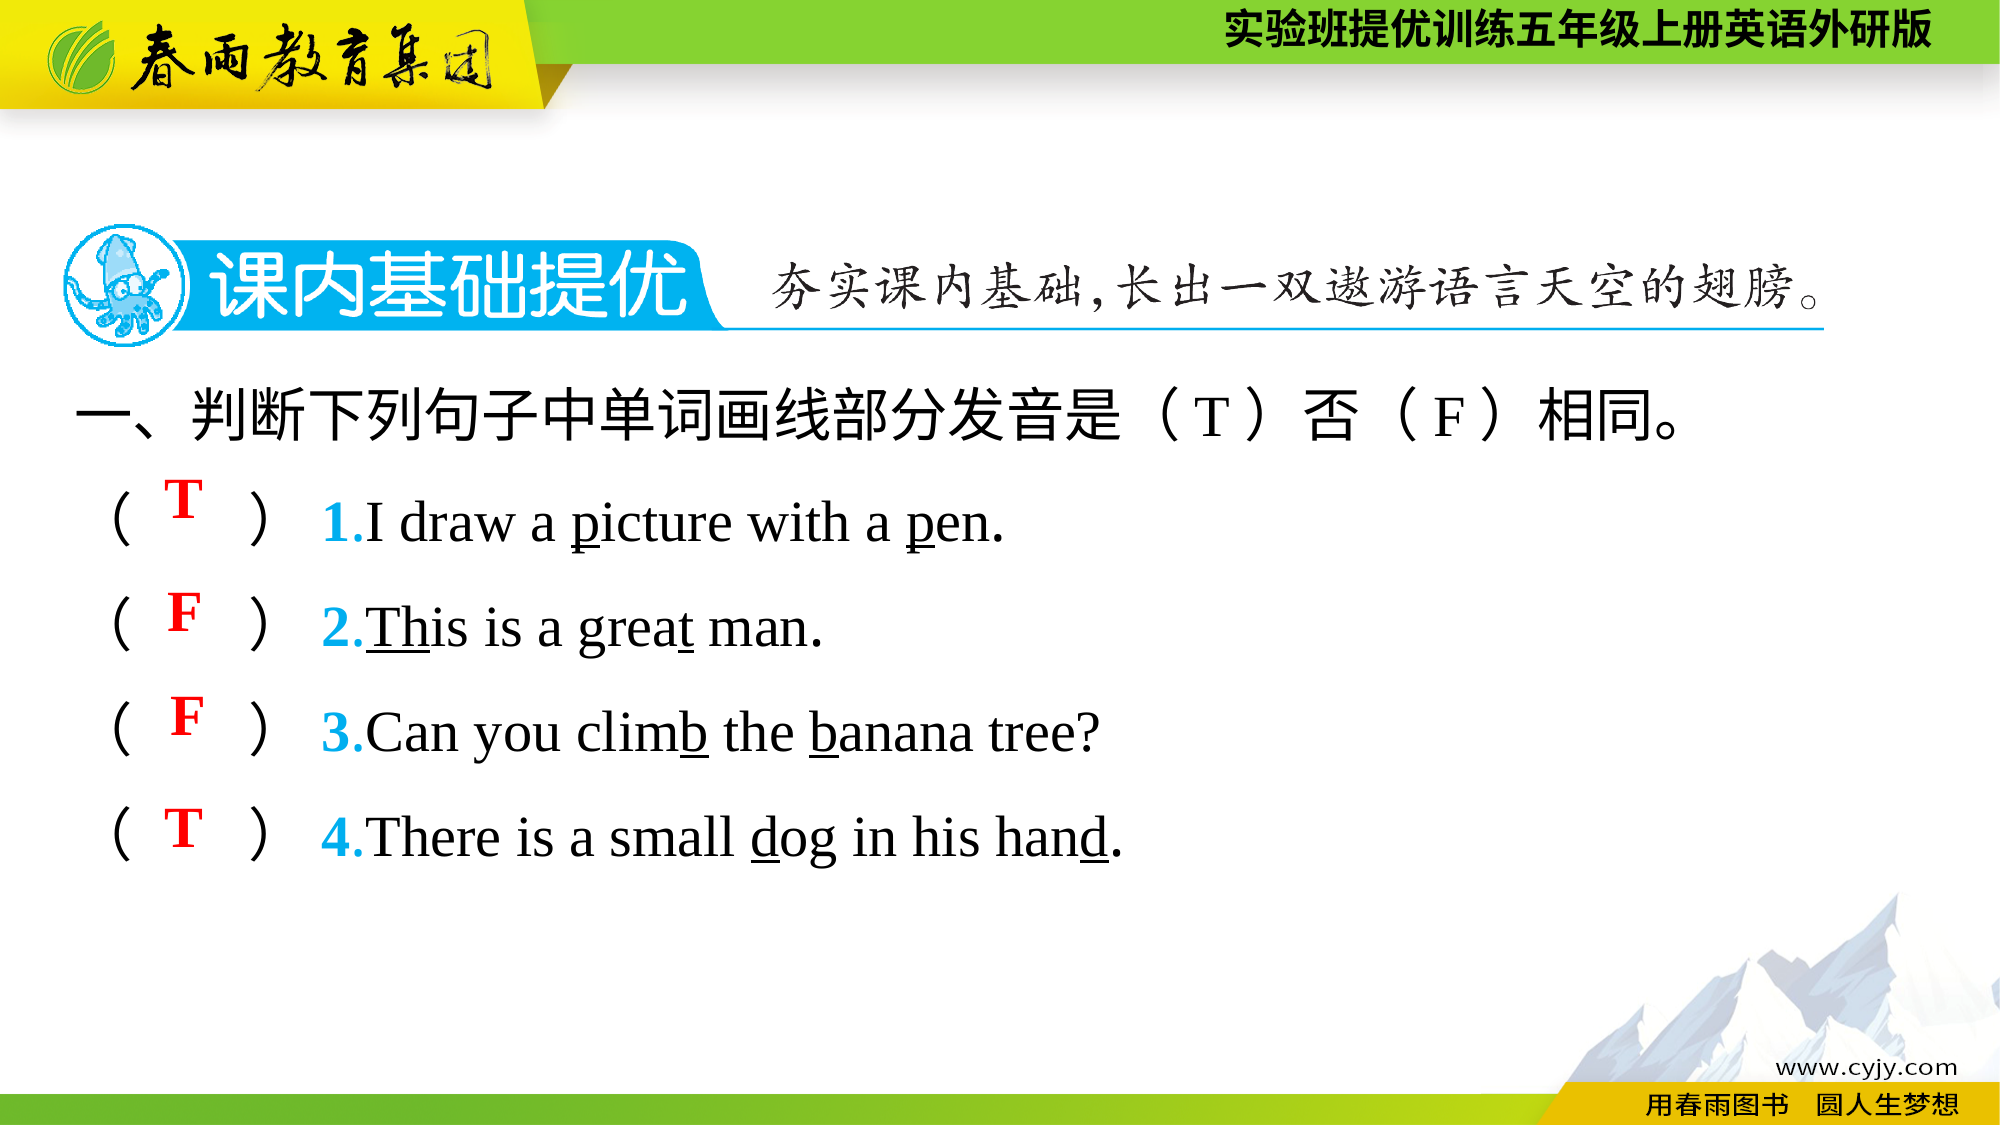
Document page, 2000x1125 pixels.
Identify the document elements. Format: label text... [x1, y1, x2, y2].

picture [0, 0, 2000, 1125]
text_box F [153, 565, 219, 651]
list 一、判断下列句子中单词画线部分发音是（T）否（F）相同。 （ ）1.I draw a picture with a pen. （ ）2.This is a great man. （ ）3.Can you climb the banana tree? （ ）4.There is a small dog in his hand. [59, 336, 1944, 882]
text_box F [155, 669, 221, 755]
text_box T [149, 781, 219, 867]
text_box T [149, 453, 219, 538]
